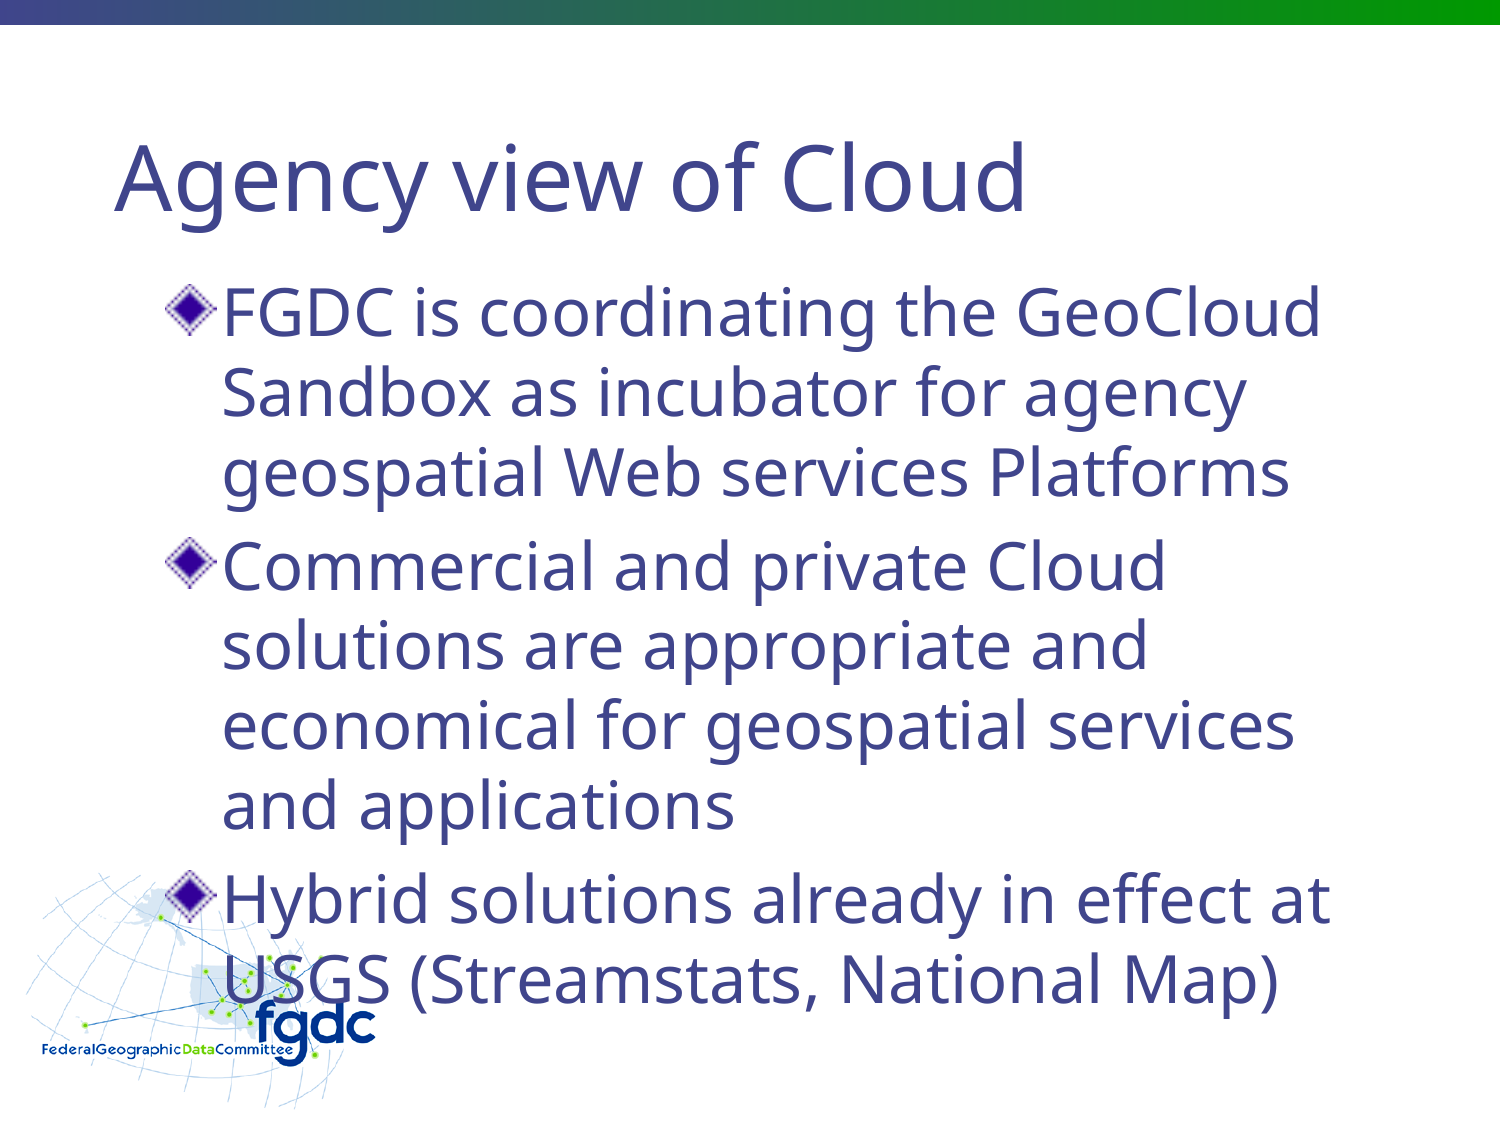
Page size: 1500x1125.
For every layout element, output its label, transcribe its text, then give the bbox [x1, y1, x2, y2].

picture [165, 870, 217, 923]
picture [165, 537, 217, 589]
list FGDC is coordinating the GeoCloud Sandbox as incubator for agency geospatial Web services Platforms Commercial and private Cloud solutions are appropriate and economical for geospatial services and applications Hybrid solutions already in effect at USGS (Streamstats, National Map) [149, 262, 1426, 963]
title Agency view of Cloud [99, 49, 1376, 238]
picture [165, 284, 217, 336]
